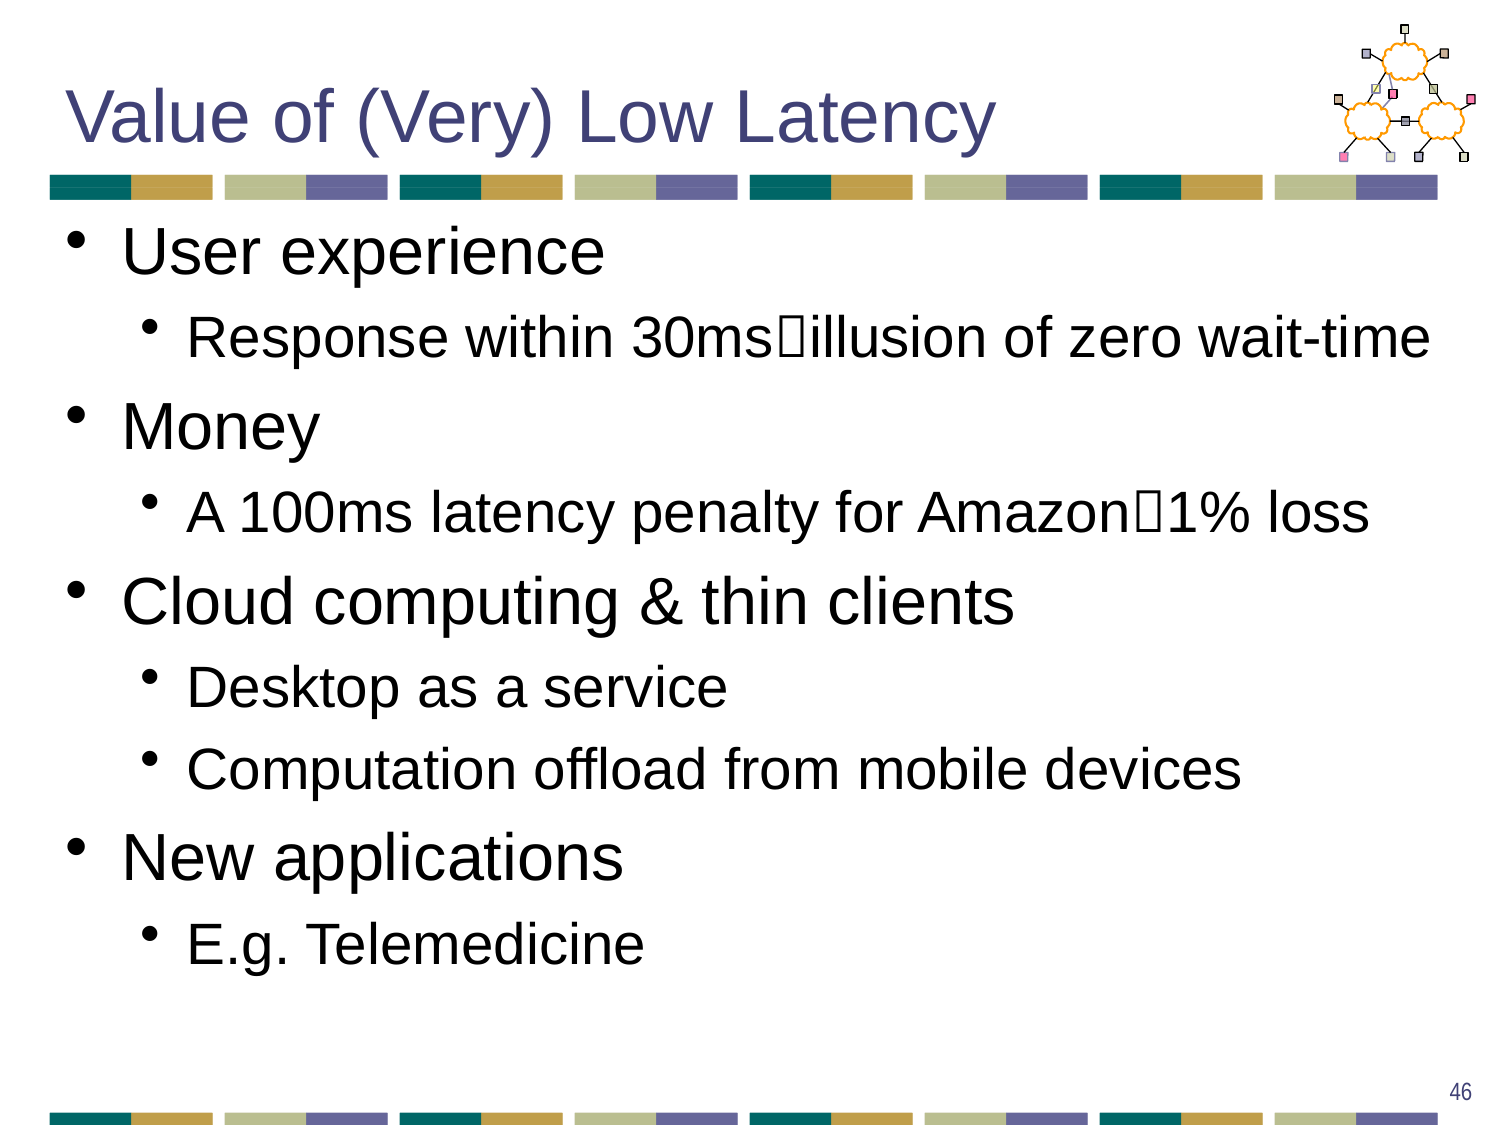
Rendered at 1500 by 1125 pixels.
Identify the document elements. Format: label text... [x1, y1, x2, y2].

slide_number 46 [1174, 1037, 1488, 1113]
list User experience Response within 30msillusion of zero wait-time Money A 100ms latency penalty for Amazon1% loss Cloud computing & thin clients Desktop as a service Computation offload from mobile devices New applications E.g. Telemedicine [50, 200, 1475, 1000]
title Value of (Very) Low Latency [50, 62, 1438, 163]
